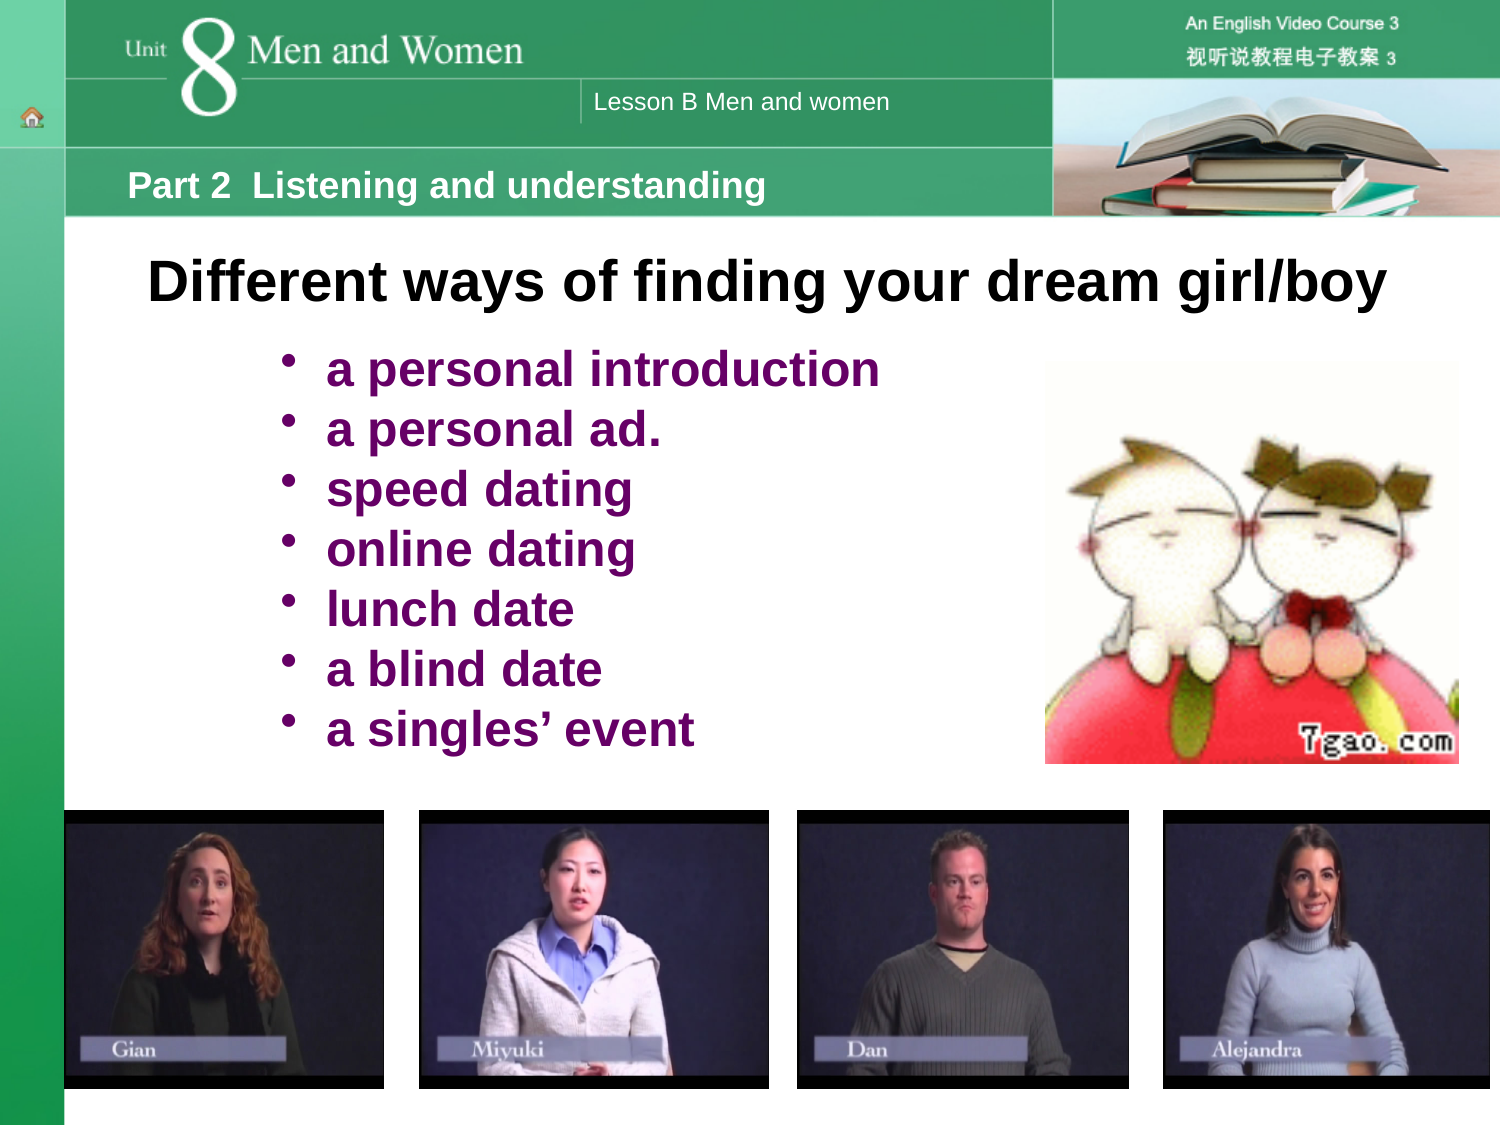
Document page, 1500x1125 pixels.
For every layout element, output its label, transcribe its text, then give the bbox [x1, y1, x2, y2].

text_box Part 2 Listening and understanding [112, 153, 857, 225]
text_box Different ways of finding your dream girl/boy [50, 236, 1486, 321]
text_box a personal introduction a personal ad. speed dating online dating lunch date a blind date a singles’ event [265, 328, 1282, 764]
text_box Lesson B Men and women [578, 78, 906, 123]
picture [0, 0, 1500, 1125]
